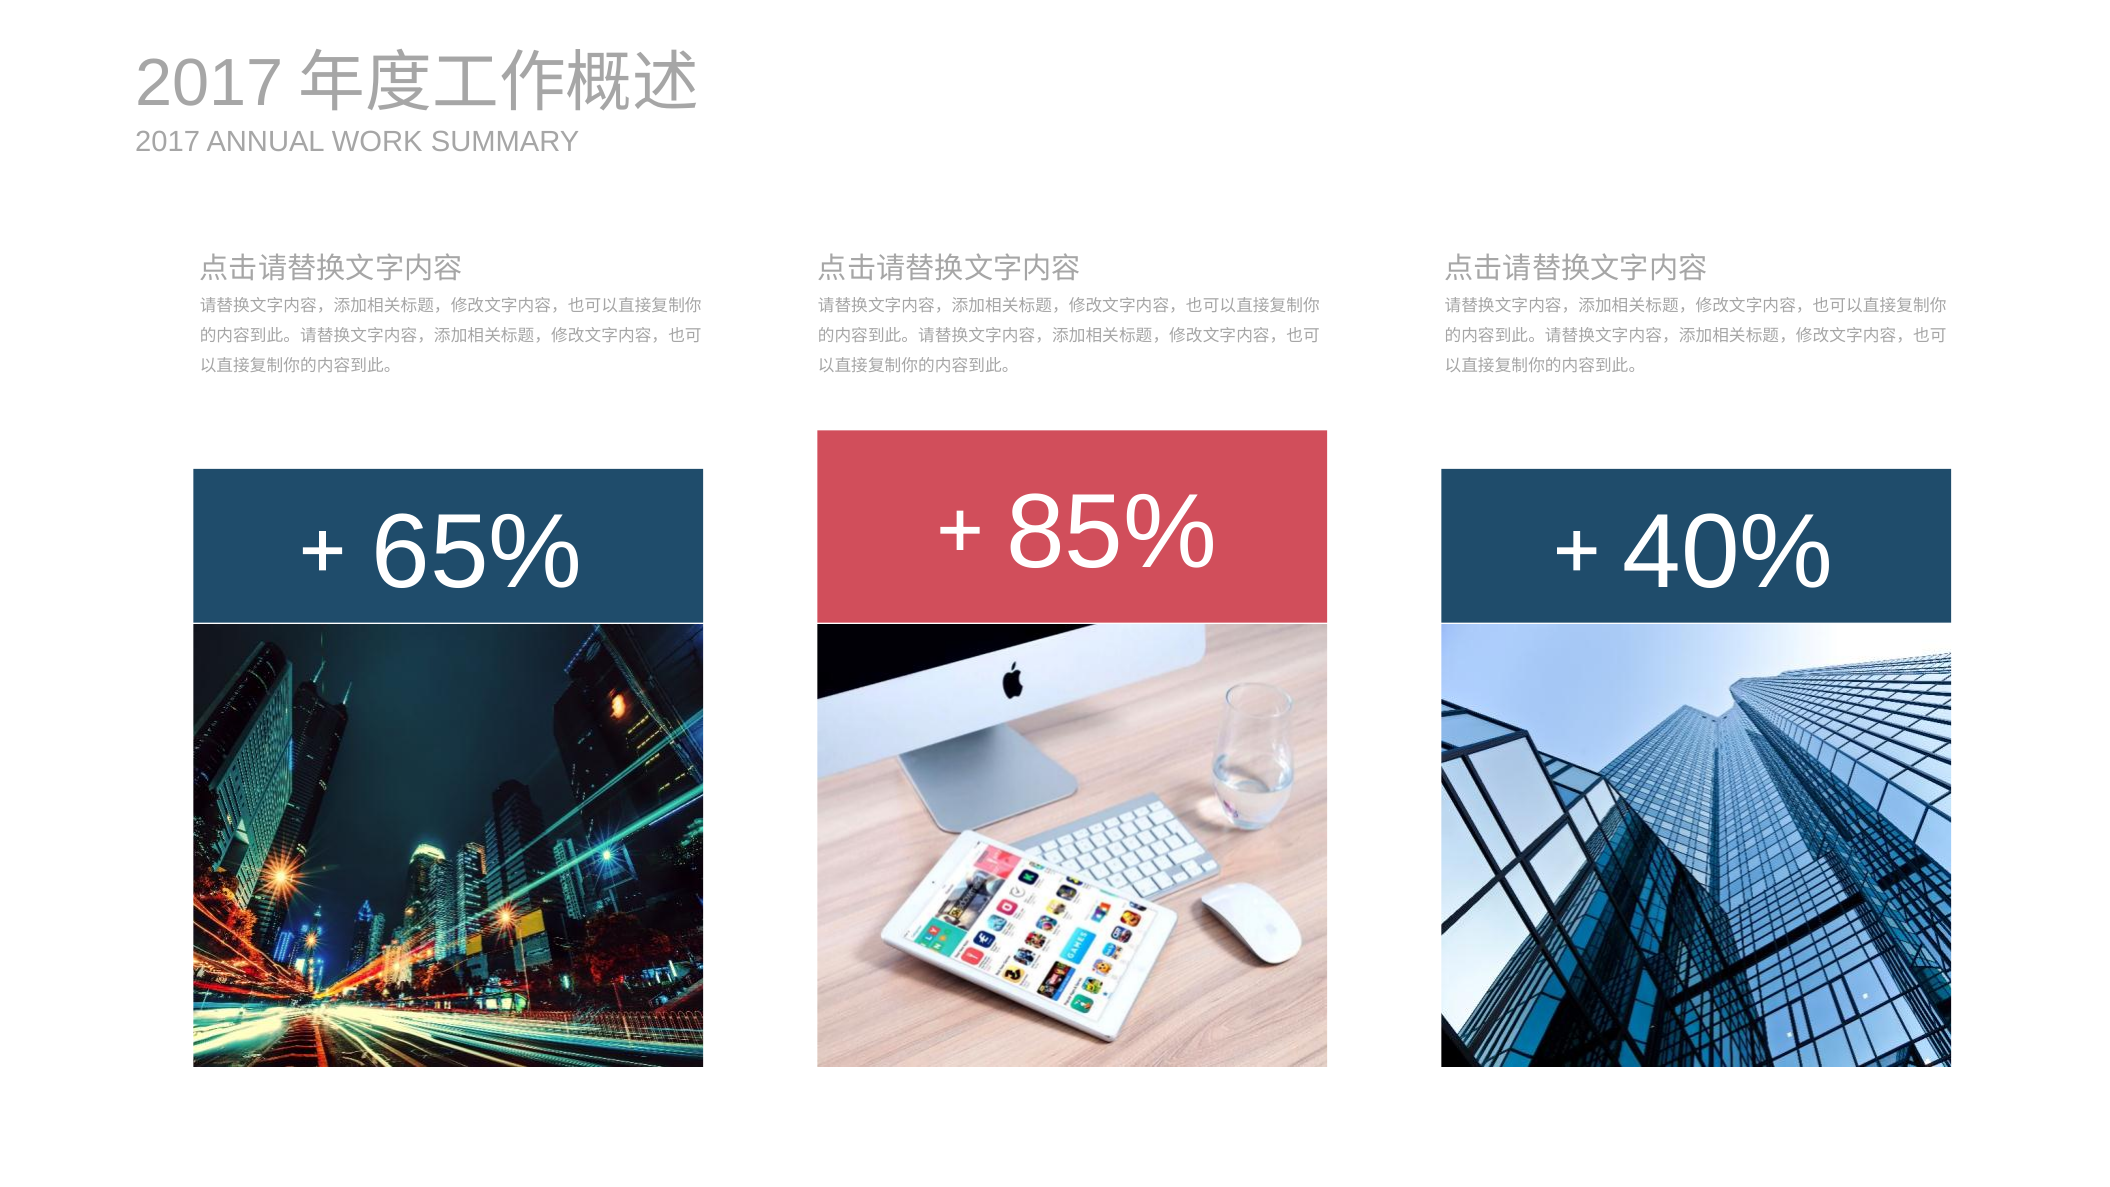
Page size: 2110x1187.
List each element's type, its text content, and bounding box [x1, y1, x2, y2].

text_box 2017 ANNUAL WORK SUMMARY [135, 122, 596, 158]
text_box 2017年度工作概述 [135, 38, 783, 119]
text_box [817, 430, 1328, 1067]
text_box 点击请替换文字内容 请替换文字内容，添加相关标题，修改文字内容，也可以直接复制你的内容到此。请替换文字内容，添加相关标题，修改文字内容，也可以直接复制你的内容到此。 [199, 232, 703, 375]
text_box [193, 468, 704, 1067]
text_box 点击请替换文字内容 请替换文字内容，添加相关标题，修改文字内容，也可以直接复制你的内容到此。请替换文字内容，添加相关标题，修改文字内容，也可以直接复制你的内容到此。 [1444, 232, 1948, 375]
text_box 点击请替换文字内容 请替换文字内容，添加相关标题，修改文字内容，也可以直接复制你的内容到此。请替换文字内容，添加相关标题，修改文字内容，也可以直接复制你的内容到此。 [817, 232, 1322, 375]
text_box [1441, 468, 1952, 1067]
